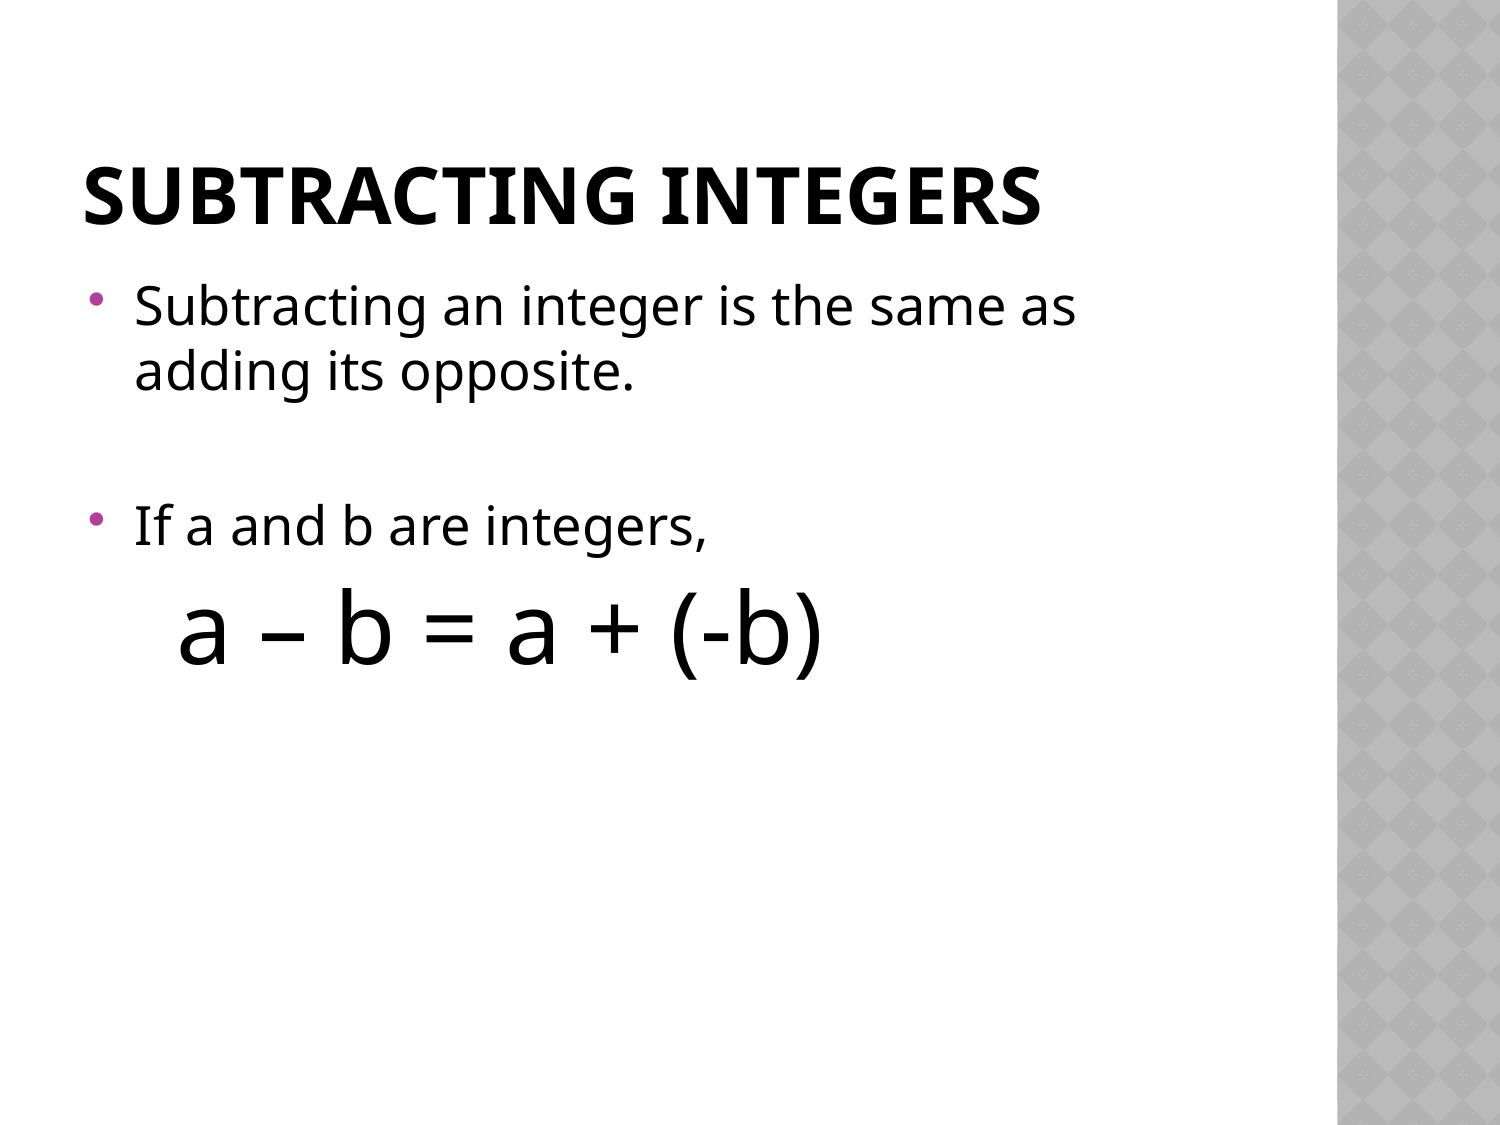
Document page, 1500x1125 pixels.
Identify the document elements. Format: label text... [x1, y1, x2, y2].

title Subtracting integers [75, 52, 1263, 240]
list Subtracting an integer is the same as adding its opposite. If a and b are integers, a – b = a + (-b) [75, 264, 1263, 1059]
